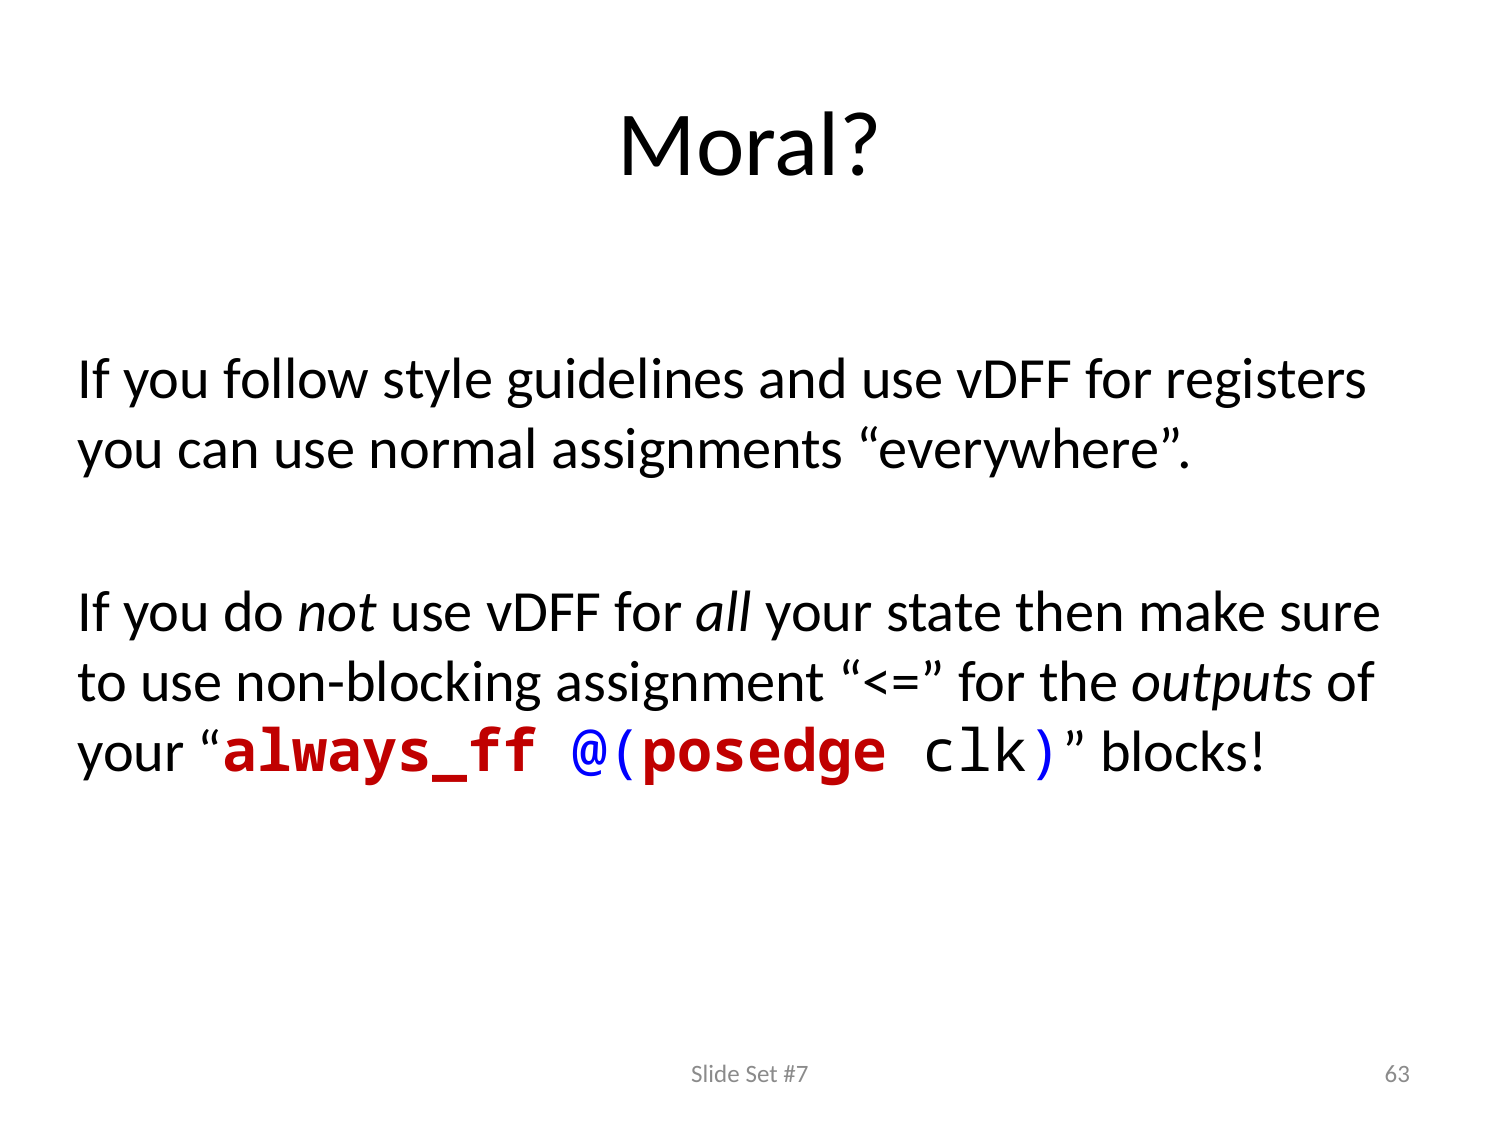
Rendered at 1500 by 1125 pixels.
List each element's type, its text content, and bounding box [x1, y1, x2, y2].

list If you follow style guidelines and use vDFF for registers you can use normal assignments “everywhere”. If you do not use vDFF for all your state then make sure to use non-blocking assignment “<=” for the outputs of your “always_ff @(posedge clk)” blocks! [62, 332, 1450, 986]
title Moral? [75, 45, 1425, 233]
footer Slide Set #7 [512, 1042, 988, 1103]
slide_number 63 [1074, 1042, 1425, 1103]
